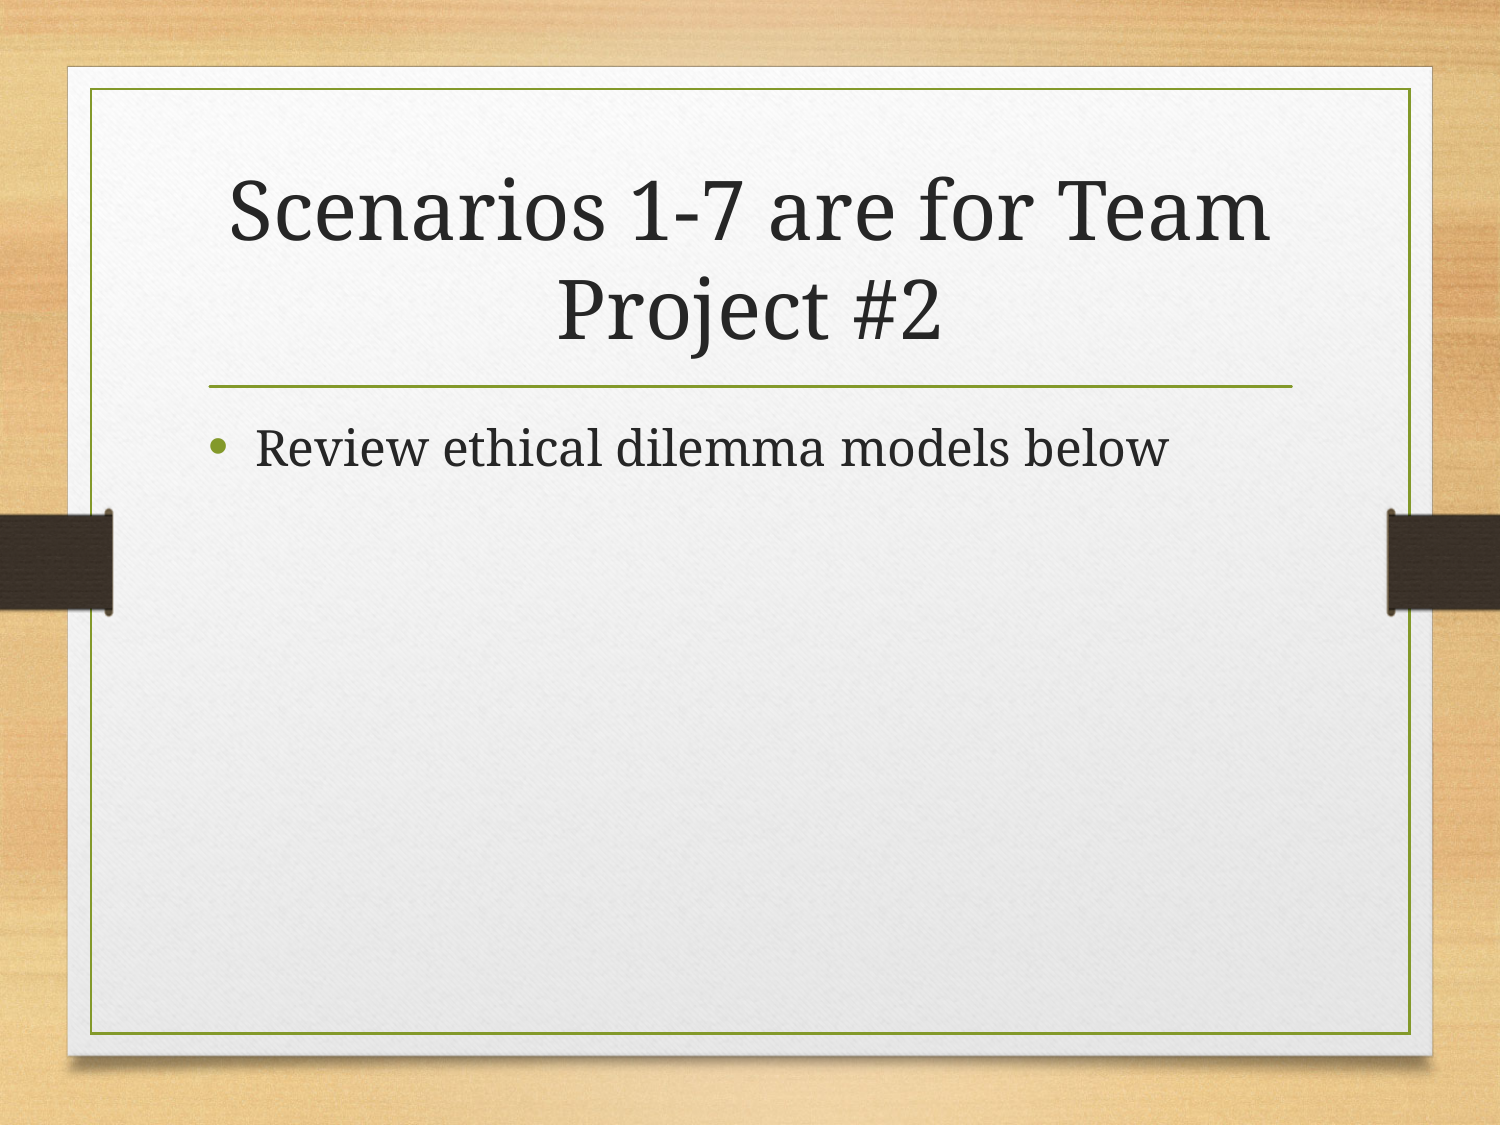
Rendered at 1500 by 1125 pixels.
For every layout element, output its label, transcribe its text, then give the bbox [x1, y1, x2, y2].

picture [0, 0, 1500, 1125]
list Review ethical dilemma models below [193, 408, 1309, 974]
title Scenarios 1-7 are for Team Project #2 [193, 150, 1309, 365]
